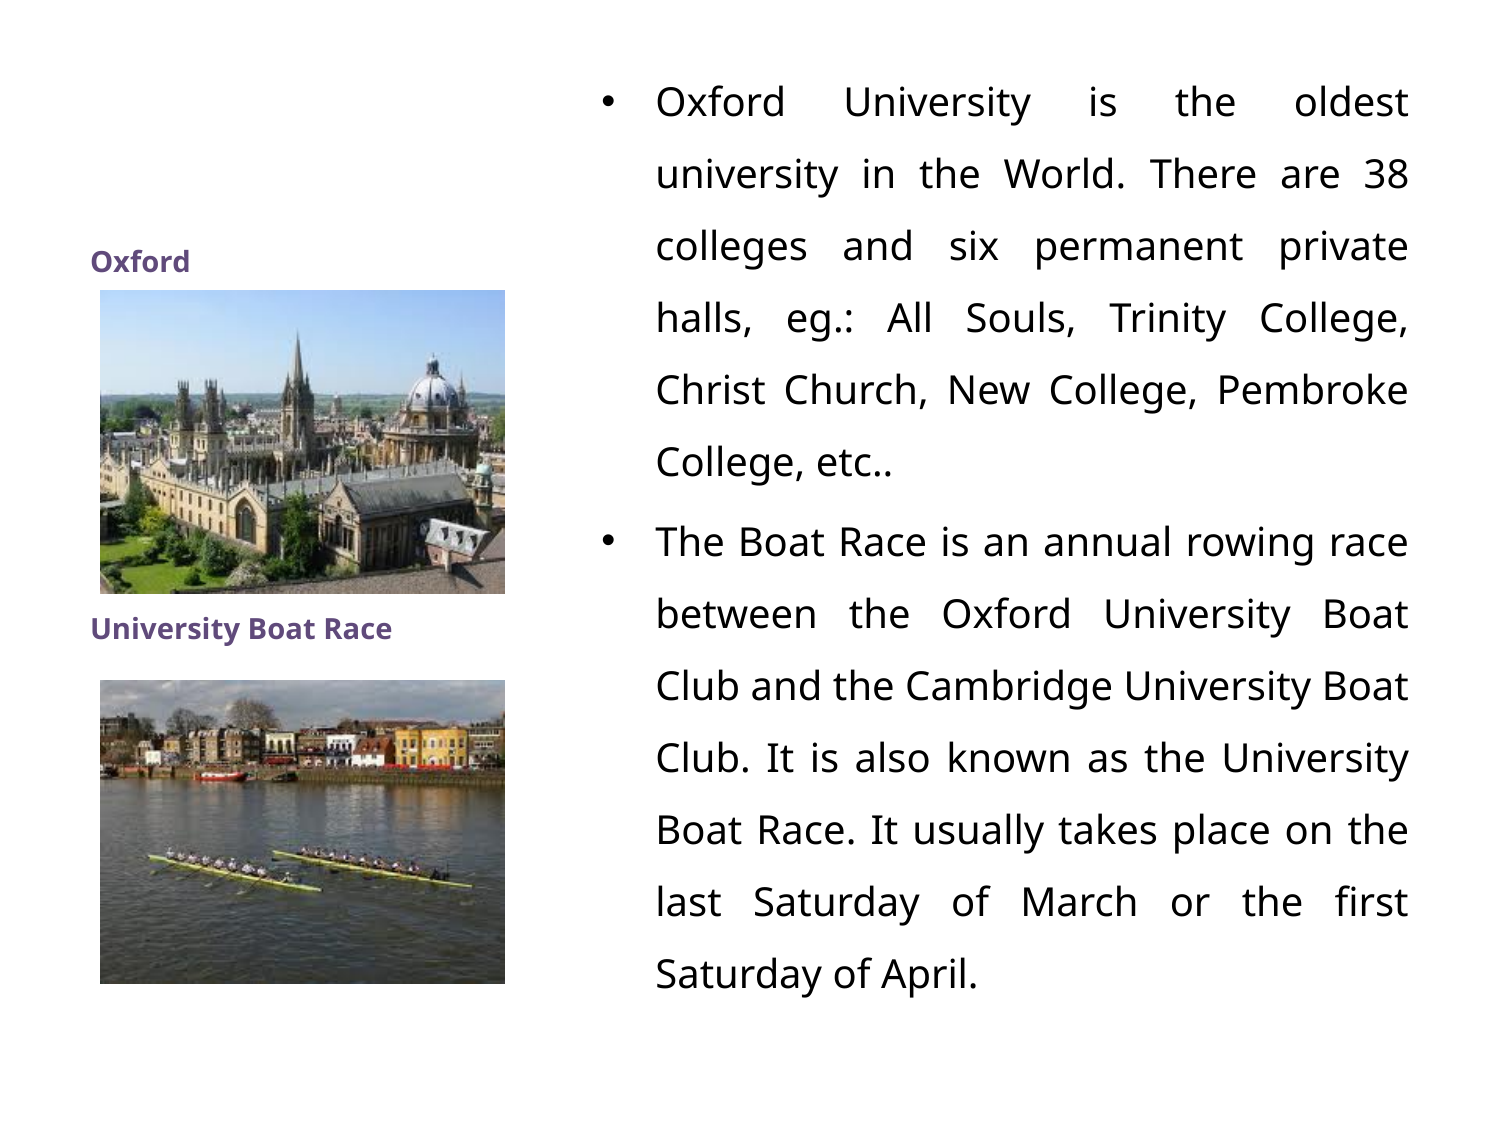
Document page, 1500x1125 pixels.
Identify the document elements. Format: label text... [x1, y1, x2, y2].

list Oxford University Boat Race [75, 235, 569, 1005]
list Oxford University is the oldest university in the World. There are 38 colleges and six permanent private halls, eg.: All Souls, Trinity College, Christ Church, New College, Pembroke College, etc.. The Boat Race is an annual rowing race between the Oxford University Boat Club and the Cambridge University Boat Club. It is also known as the University Boat Race. It usually takes place on the last Saturday of March or the first Saturday of April. [586, 44, 1425, 1005]
picture [100, 290, 506, 595]
picture [100, 680, 506, 984]
